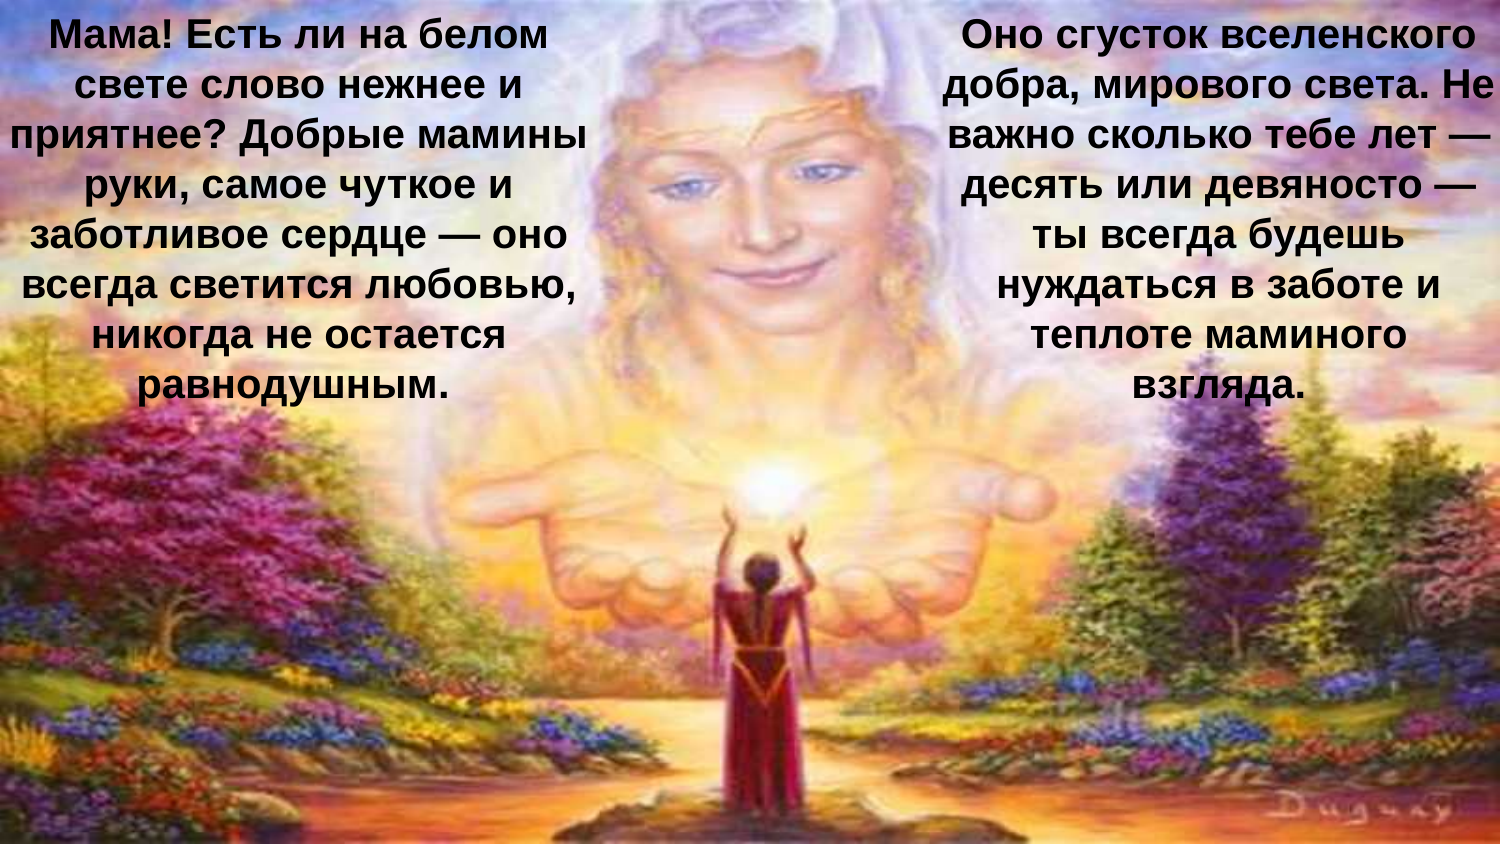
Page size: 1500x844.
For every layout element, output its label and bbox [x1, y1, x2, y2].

list [0, 0, 1500, 844]
